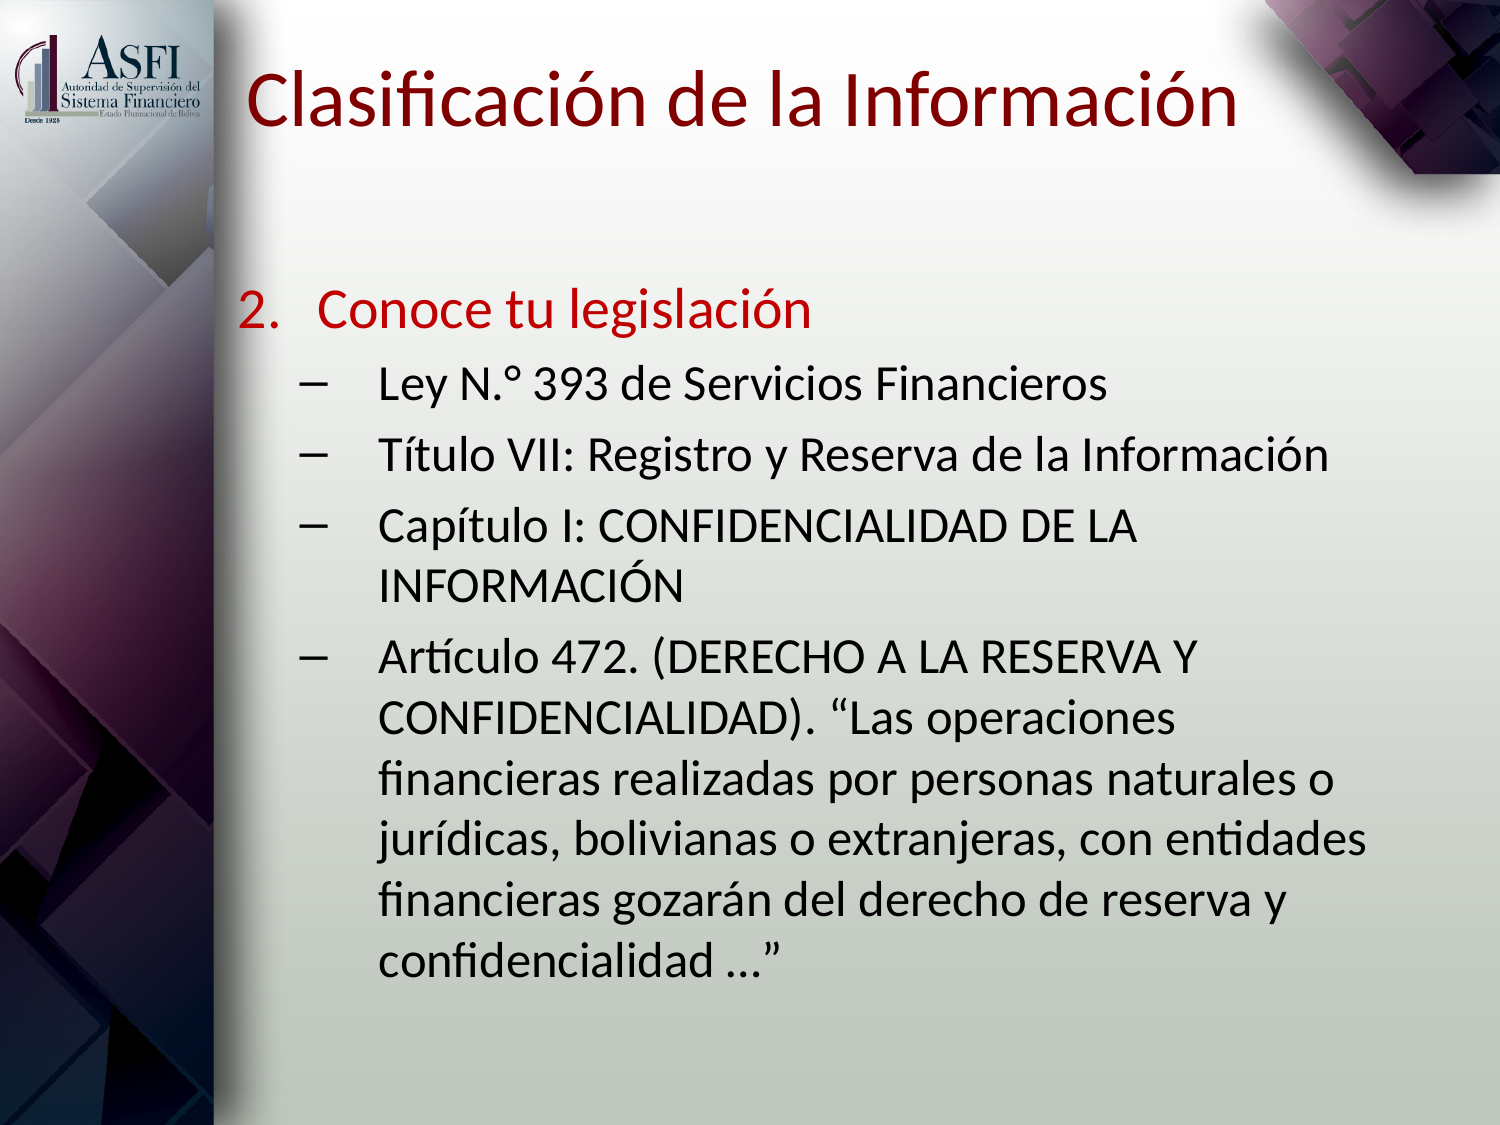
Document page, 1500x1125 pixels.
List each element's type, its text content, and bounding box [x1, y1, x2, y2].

list Conoce tu legislación Ley N.° 393 de Servicios Financieros Título VII: Registro y Reserva de la Información Capítulo I: CONFIDENCIALIDAD DE LA INFORMACIÓN Artículo 472. (DERECHO A LA RESERVA Y CONFIDENCIALIDAD). “Las operaciones financieras realizadas por personas naturales o jurídicas, bolivianas o extranjeras, con entidades financieras gozarán del derecho de reserva y confidencialidad …” [222, 262, 1425, 1005]
picture [0, 0, 1500, 1125]
title Clasificación de la Información [222, 0, 1265, 188]
